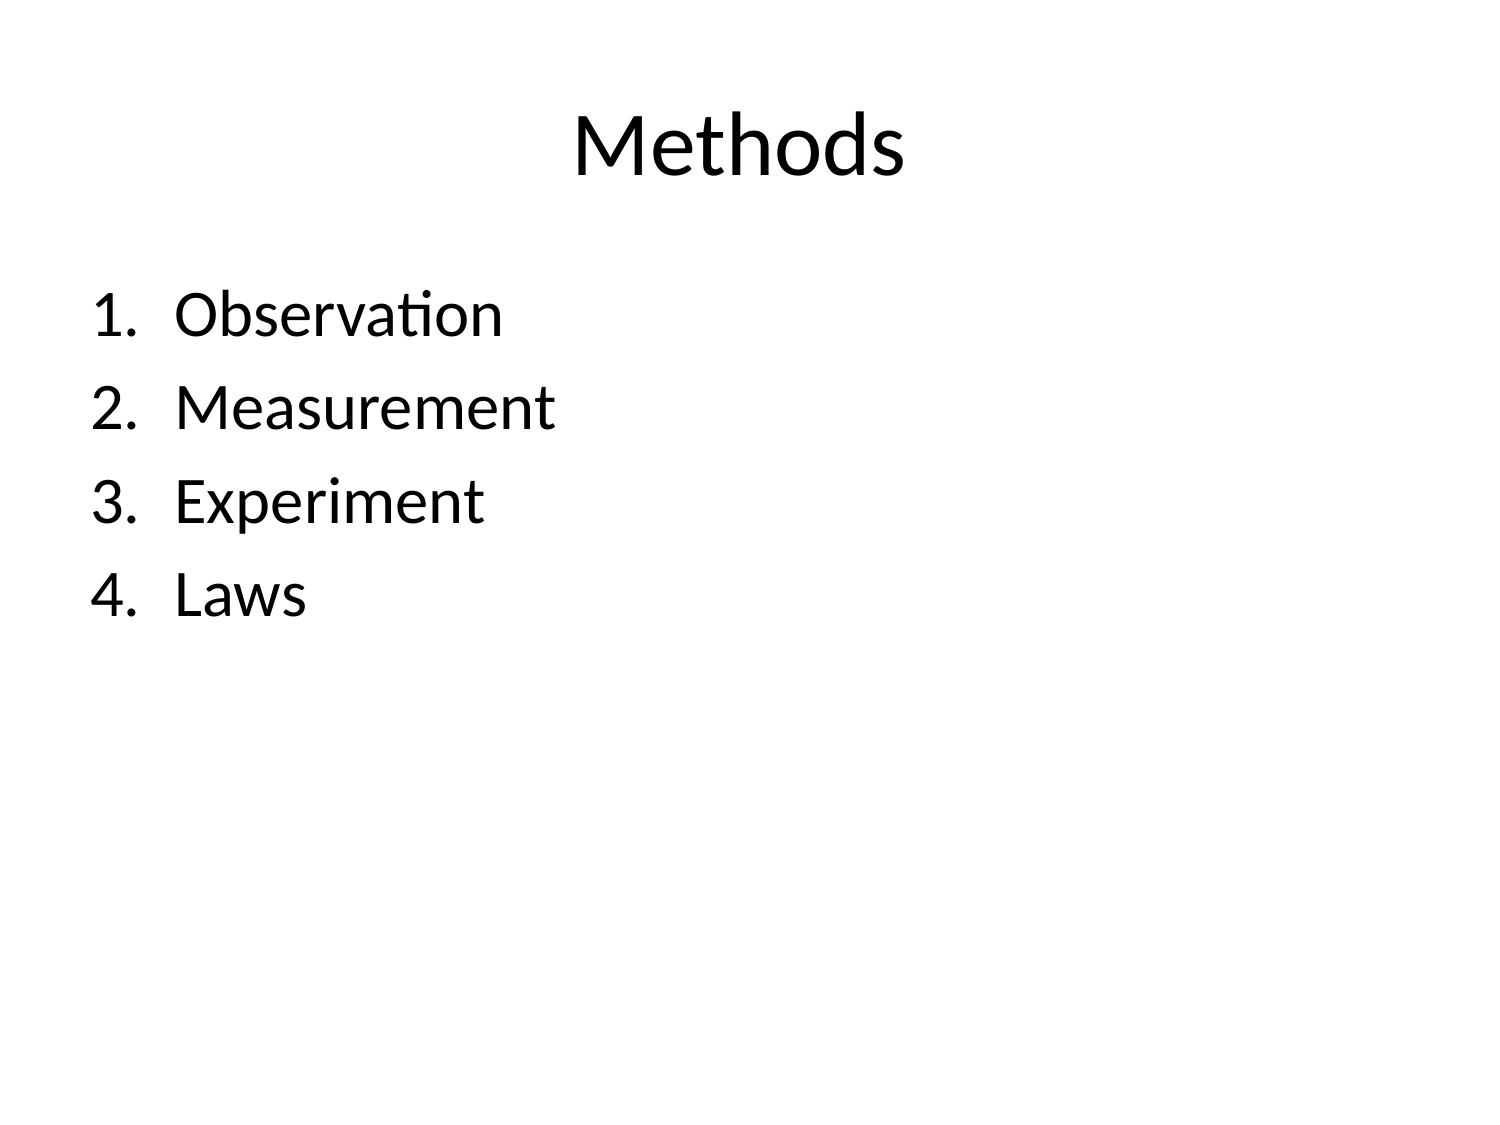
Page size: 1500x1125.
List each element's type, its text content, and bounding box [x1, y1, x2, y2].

title Methods [75, 45, 1425, 233]
list Observation Measurement Experiment Laws [75, 262, 1425, 1005]
